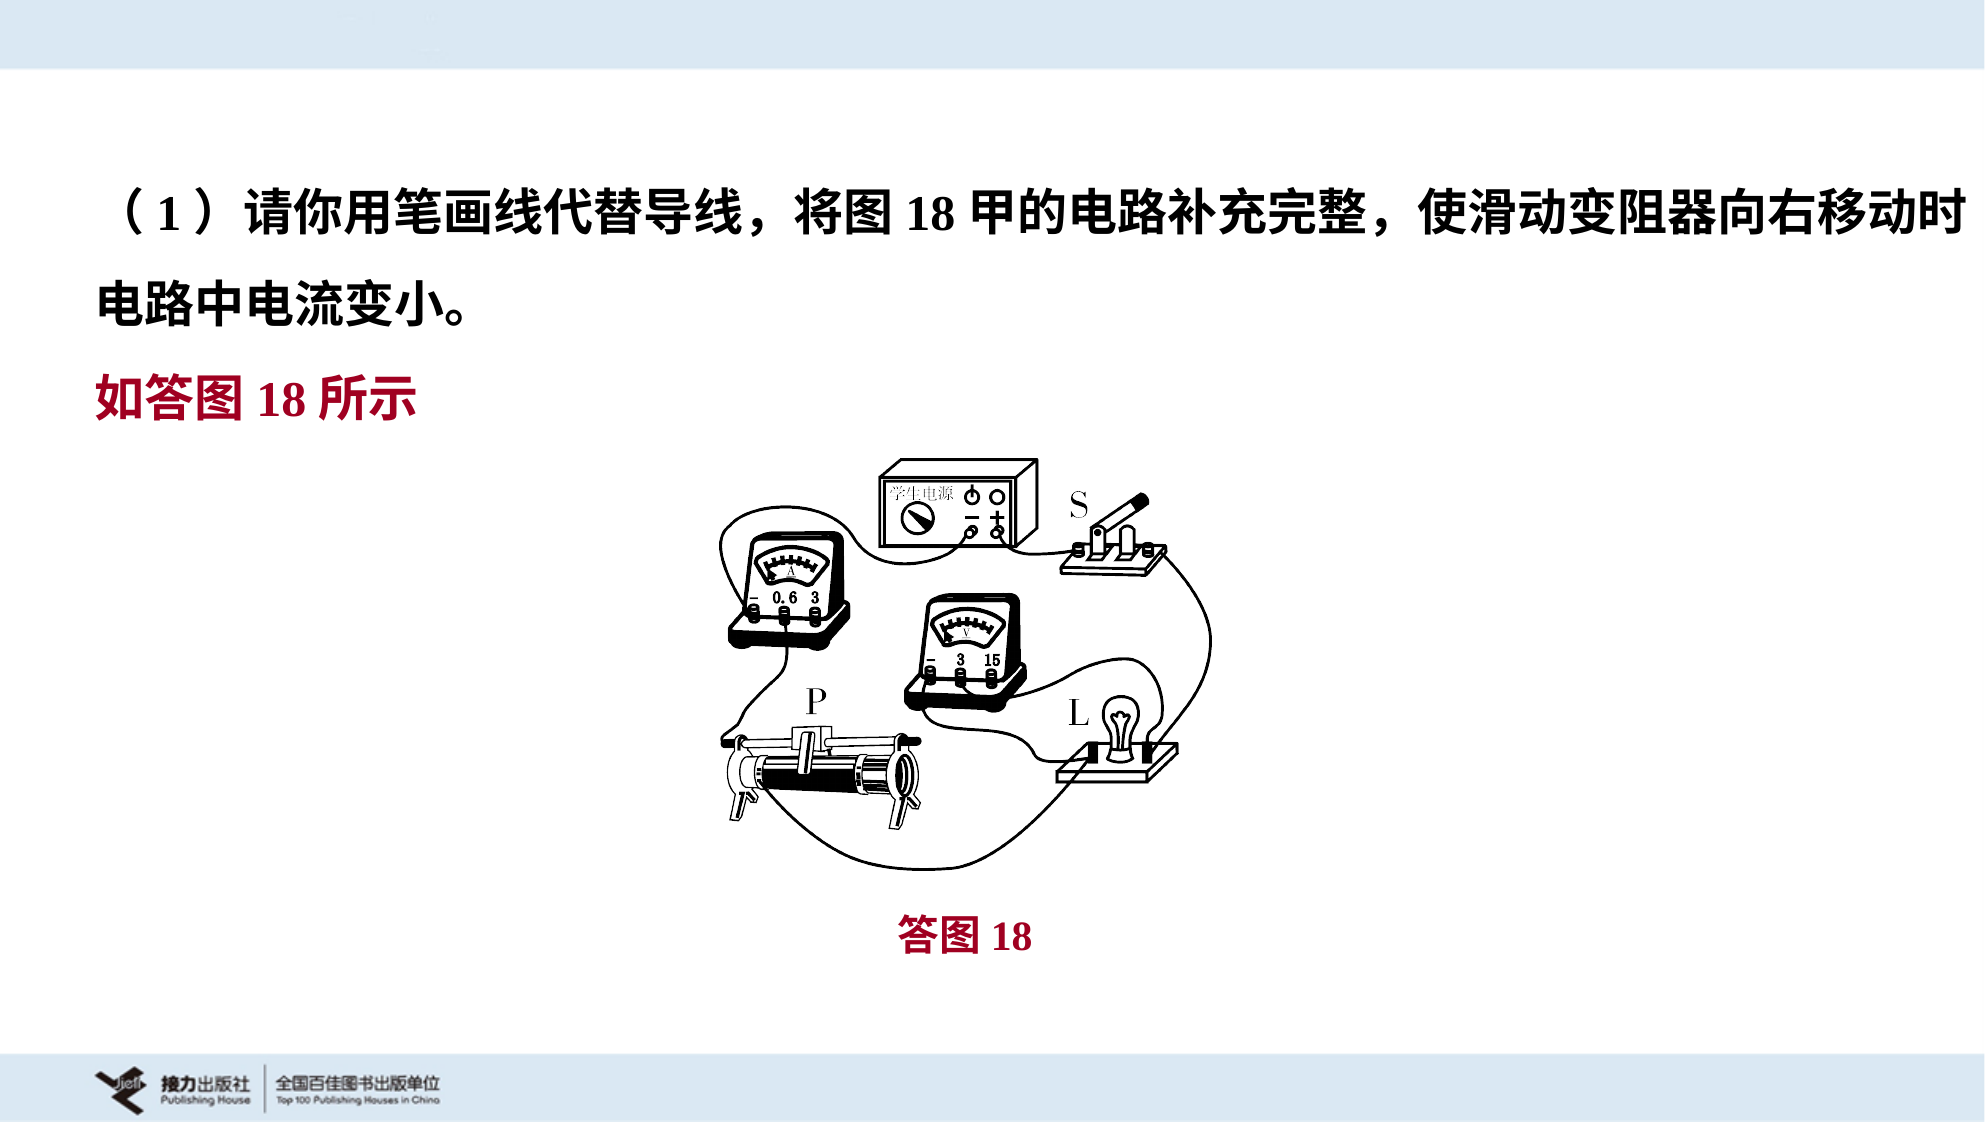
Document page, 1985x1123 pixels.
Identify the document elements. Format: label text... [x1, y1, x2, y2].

text_box （1）请你用笔画线代替导线，将图18甲的电路补充完整，使滑动变阻器向右移动时 电路中电流变小。 [94, 148, 1892, 333]
text_box 答图18 [884, 871, 1046, 1018]
text_box 如答图18所示 [94, 338, 1892, 426]
picture [0, 0, 1985, 1122]
